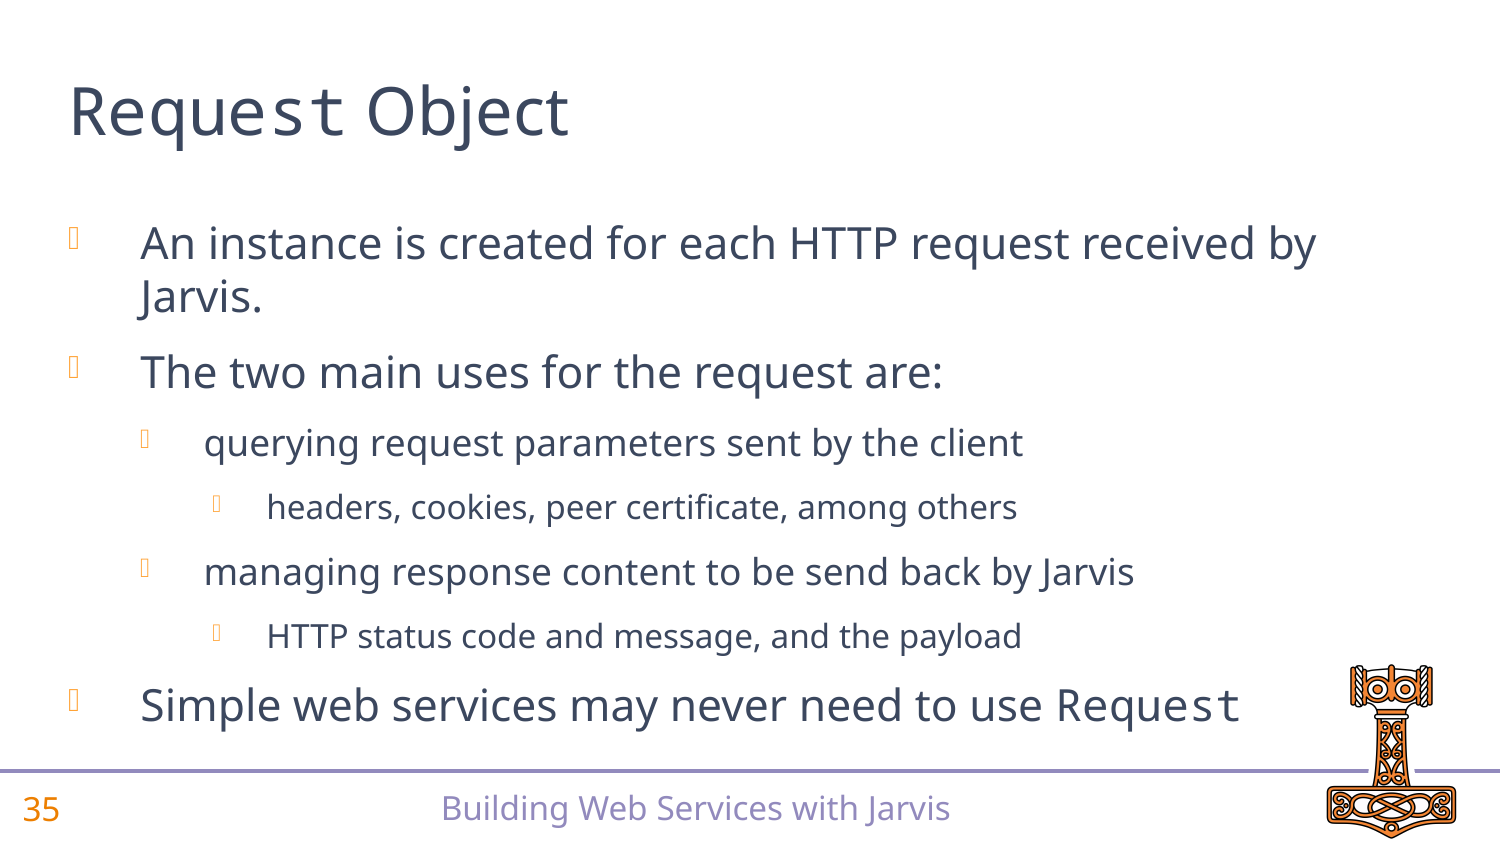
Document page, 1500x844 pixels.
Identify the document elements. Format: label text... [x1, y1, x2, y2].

title Request Object [53, 43, 1203, 157]
picture [1320, 655, 1461, 844]
list An instance is created for each HTTP request received by Jarvis. The two main uses for the request are: querying request parameters sent by the client headers, cookies, peer certificate, among others managing response content to be send back by Jarvis HTTP status code and message, and the payload Simple web services may never need to use Request [53, 207, 1447, 740]
